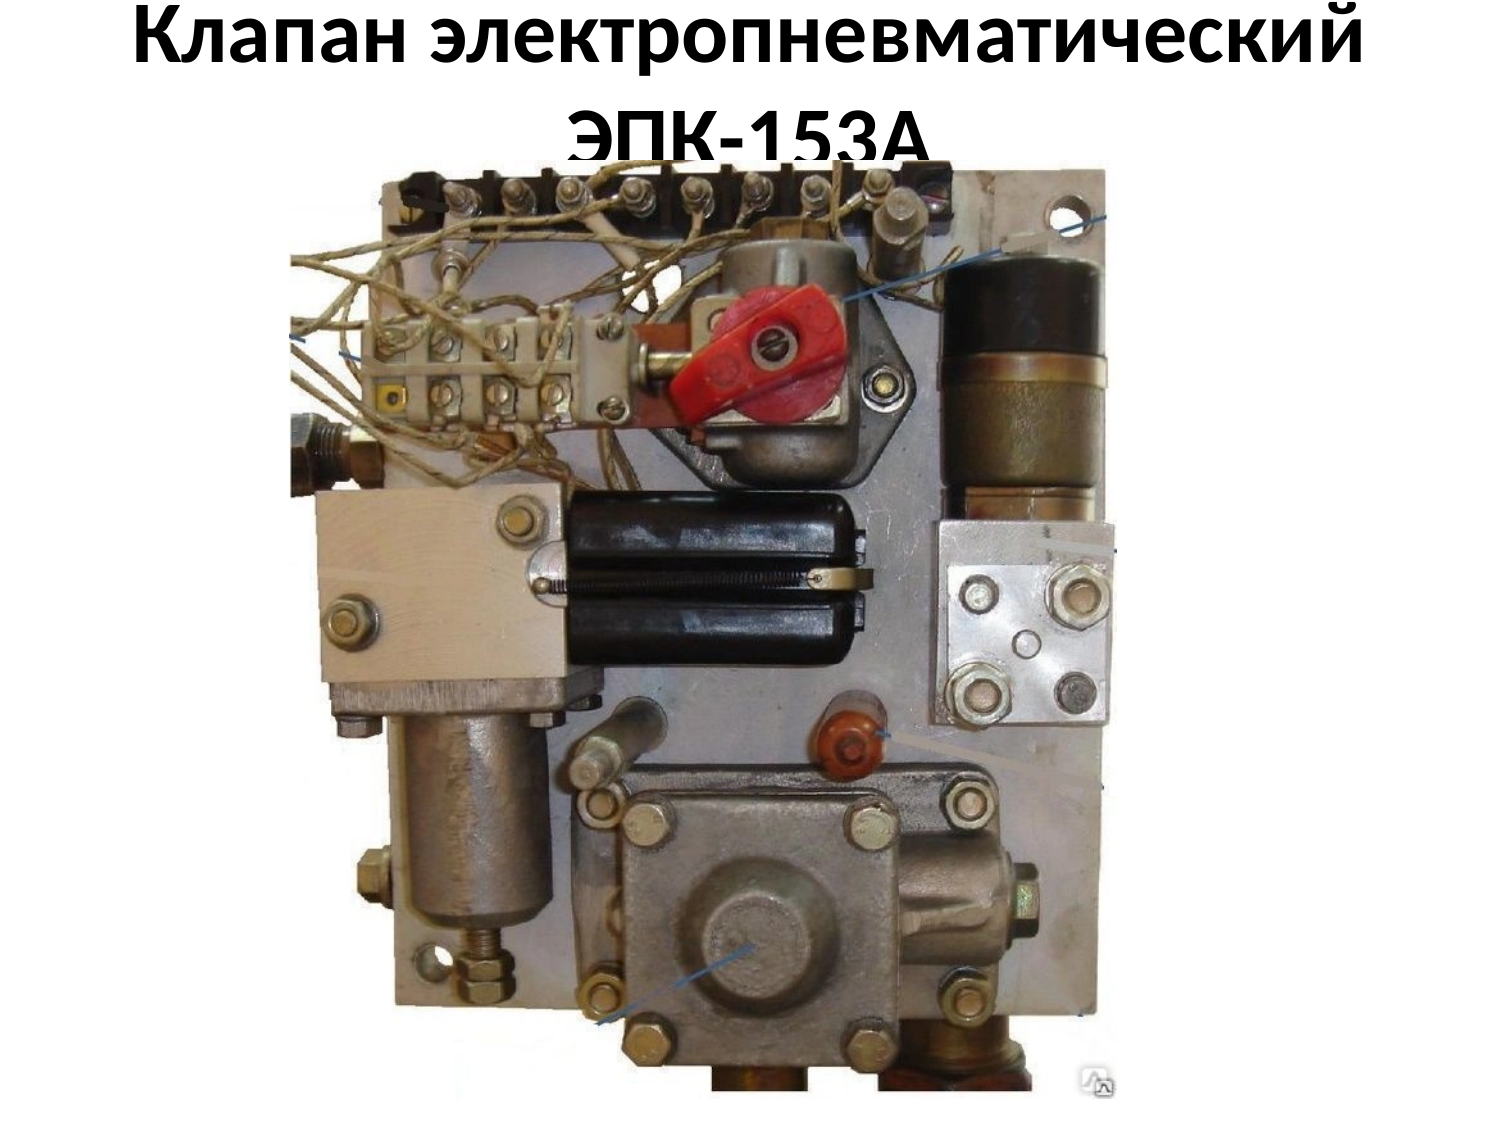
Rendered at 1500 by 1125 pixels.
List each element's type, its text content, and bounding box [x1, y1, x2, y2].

picture [289, 160, 1117, 1099]
title Клапан электропневматический ЭПК-153А [112, 0, 1388, 202]
